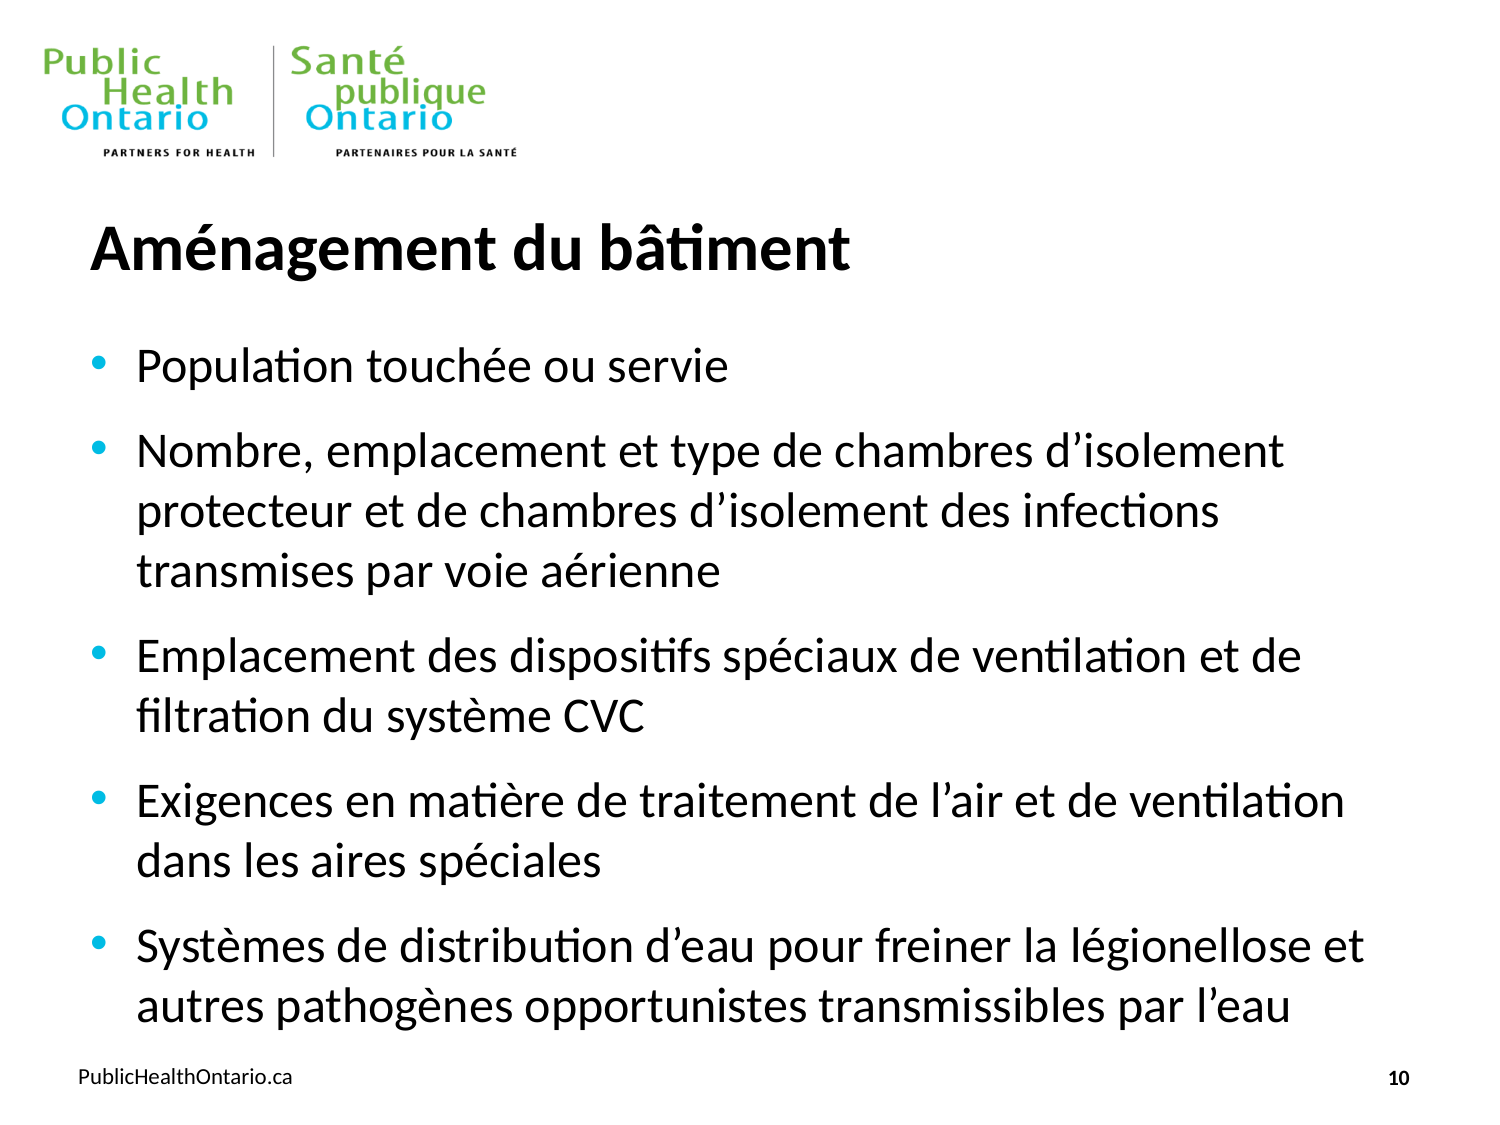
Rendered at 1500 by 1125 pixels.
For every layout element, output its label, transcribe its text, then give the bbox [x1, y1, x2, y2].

list Population touchée ou servie Nombre, emplacement et type de chambres d’isolement protecteur et de chambres d’isolement des infections transmises par voie aérienne Emplacement des dispositifs spéciaux de ventilation et de filtration du système CVC Exigences en matière de traitement de l’air et de ventilation dans les aires spéciales Systèmes de distribution d’eau pour freiner la légionellose et autres pathogènes opportunistes transmissibles par l’eau [75, 324, 1425, 1100]
picture [37, 37, 525, 165]
slide_number 10 [1287, 1057, 1425, 1096]
title Aménagement du bâtiment [75, 187, 1425, 300]
